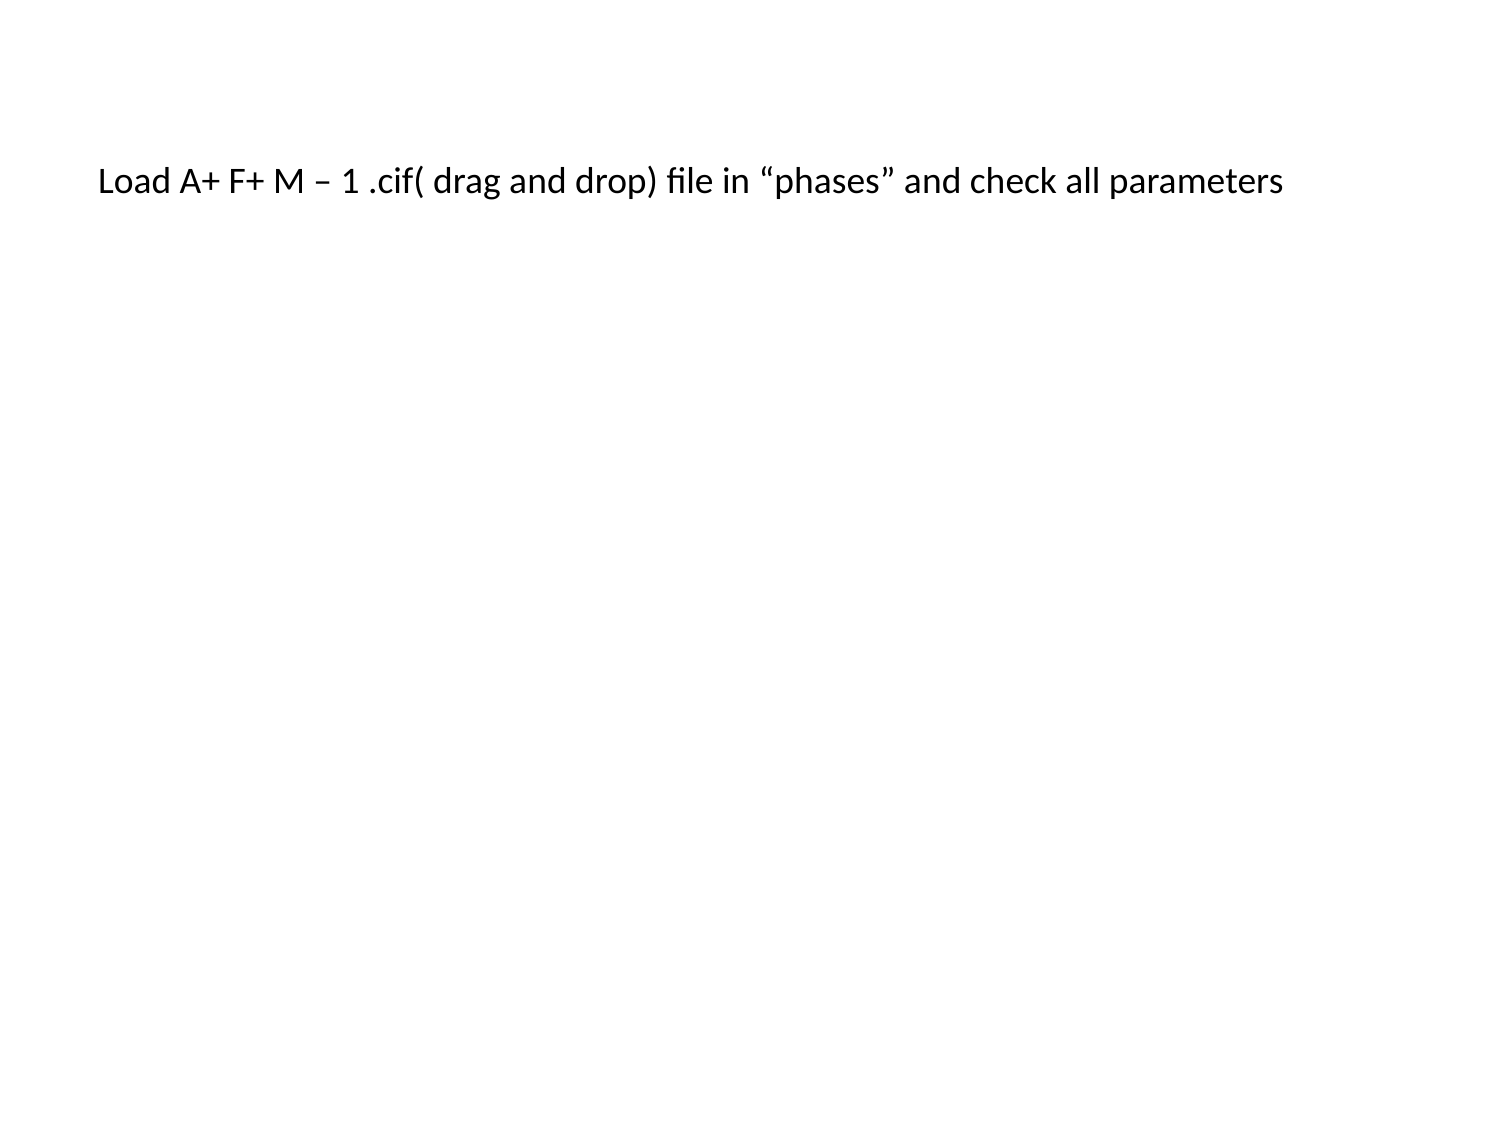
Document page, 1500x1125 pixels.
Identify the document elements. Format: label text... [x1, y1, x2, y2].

text_box Load A+ F+ M – 1 .cif( drag and drop) file in “phases” and check all parameters [83, 148, 1447, 209]
